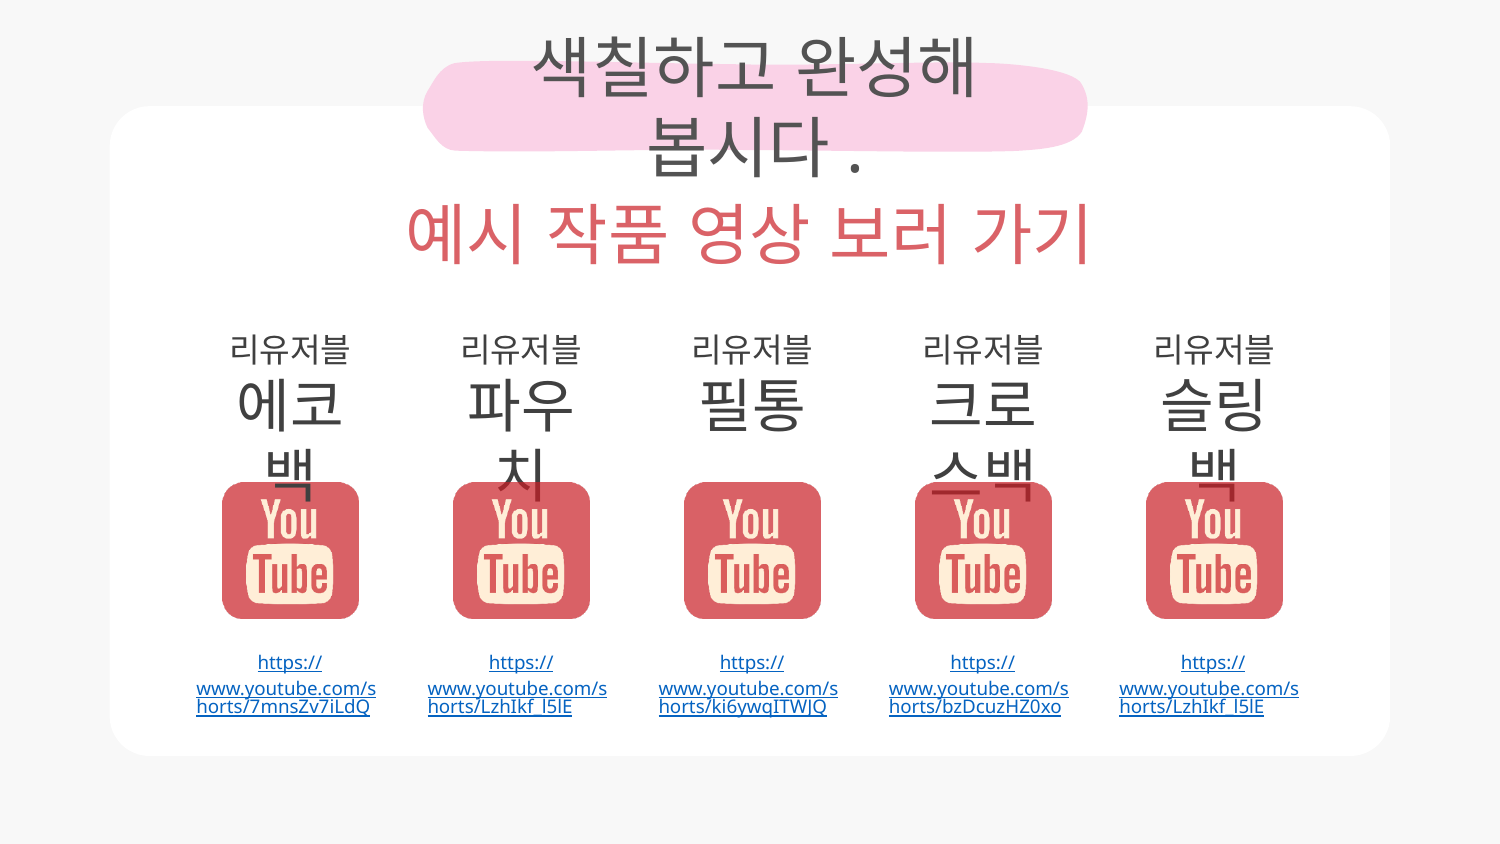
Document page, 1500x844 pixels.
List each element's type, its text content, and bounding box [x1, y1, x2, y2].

text_box 리유저블 에코백 [197, 321, 383, 517]
text_box 리유저블 슬링백 [1121, 321, 1308, 517]
text_box https://www.youtube.com/shorts/LzhIkf_l5lE [412, 643, 630, 732]
text_box 리유저블 크로스백 [890, 321, 1077, 517]
text_box 리유저블 필통 [659, 321, 846, 447]
text_box 리유저블 파우치 [428, 321, 614, 517]
picture [684, 482, 821, 619]
picture [452, 482, 590, 619]
text_box 예시 작품 영상 보러 가기 [390, 185, 1110, 280]
text_box 색칠하고 완성해 봅시다. [421, 59, 1089, 153]
text_box https://www.youtube.com/shorts/bzDcuzHZ0xo [874, 643, 1091, 732]
picture [221, 482, 359, 619]
text_box https://www.youtube.com/shorts/7mnsZv7iLdQ [181, 643, 399, 732]
text_box https://www.youtube.com/shorts/ki6ywqITWJQ [643, 643, 861, 732]
picture [915, 482, 1052, 619]
picture [1145, 482, 1283, 619]
text_box https://www.youtube.com/shorts/LzhIkf_l5lE [1104, 643, 1322, 732]
text_box [108, 105, 1392, 758]
